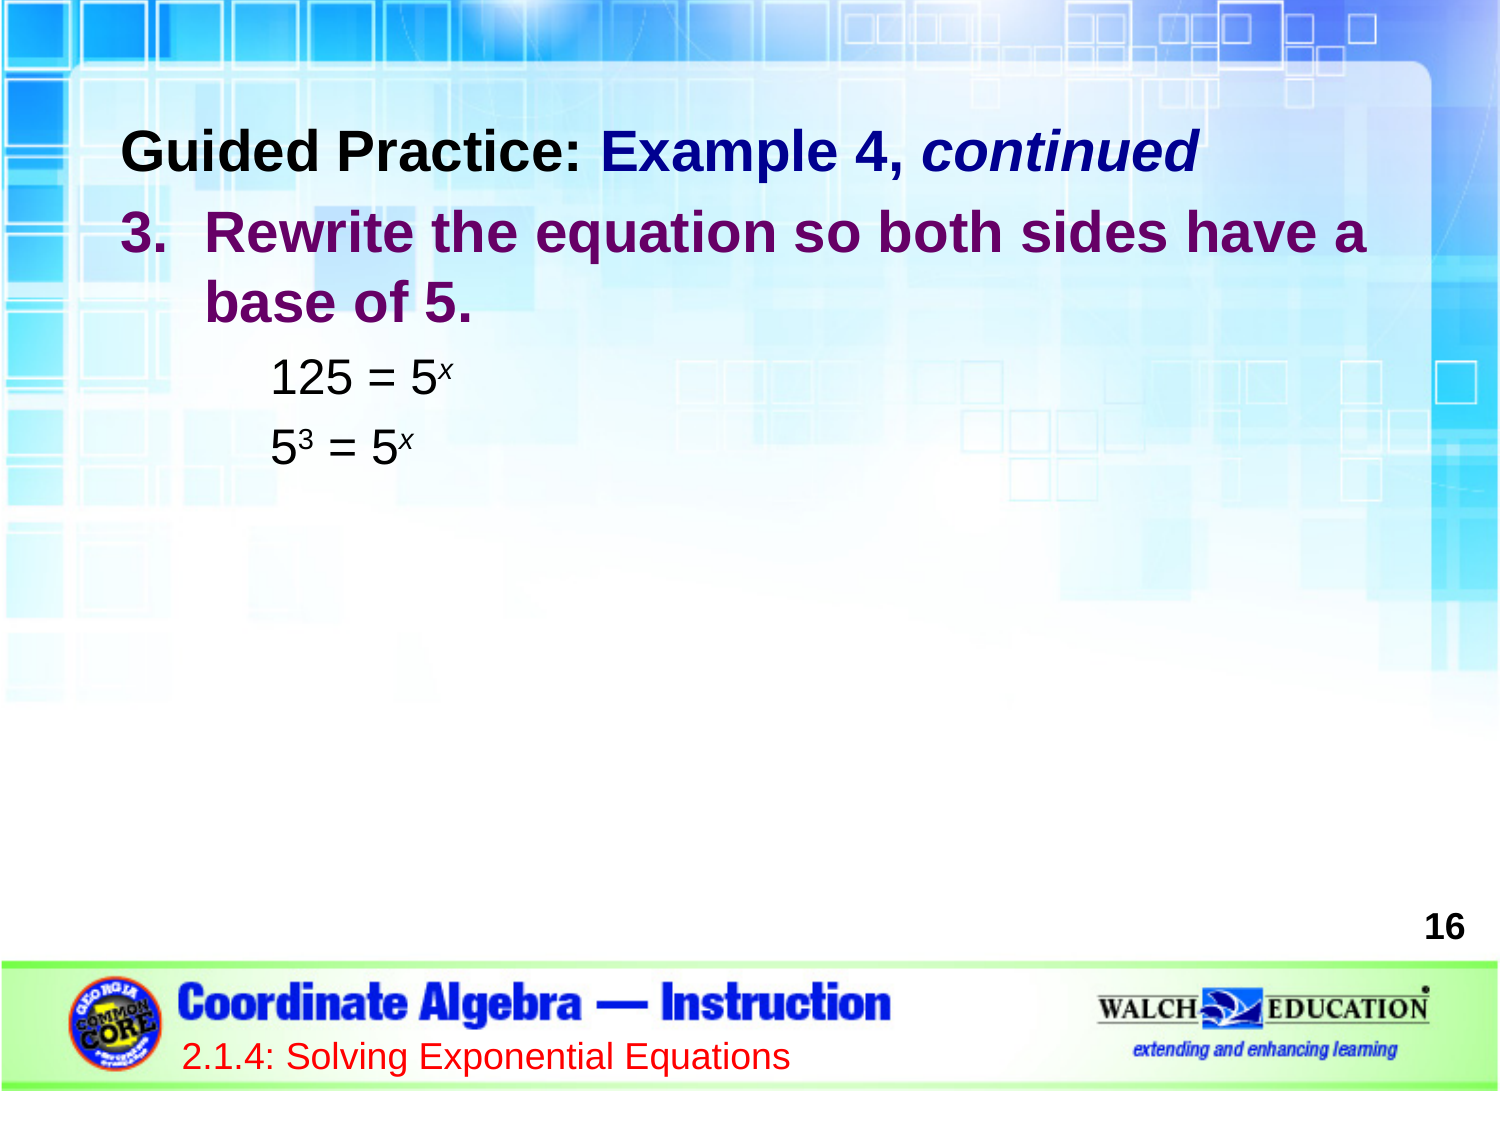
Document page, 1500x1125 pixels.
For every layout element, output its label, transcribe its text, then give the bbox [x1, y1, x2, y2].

picture [1, 0, 1500, 1091]
subtitle Guided Practice: Example 4, continued Rewrite the equation so both sides have a base of 5. 125 = 5x 53 = 5x [105, 105, 1394, 925]
list 2.1.4: Solving Exponential Equations [166, 1024, 1074, 1068]
slide_number 16 [1361, 901, 1481, 949]
